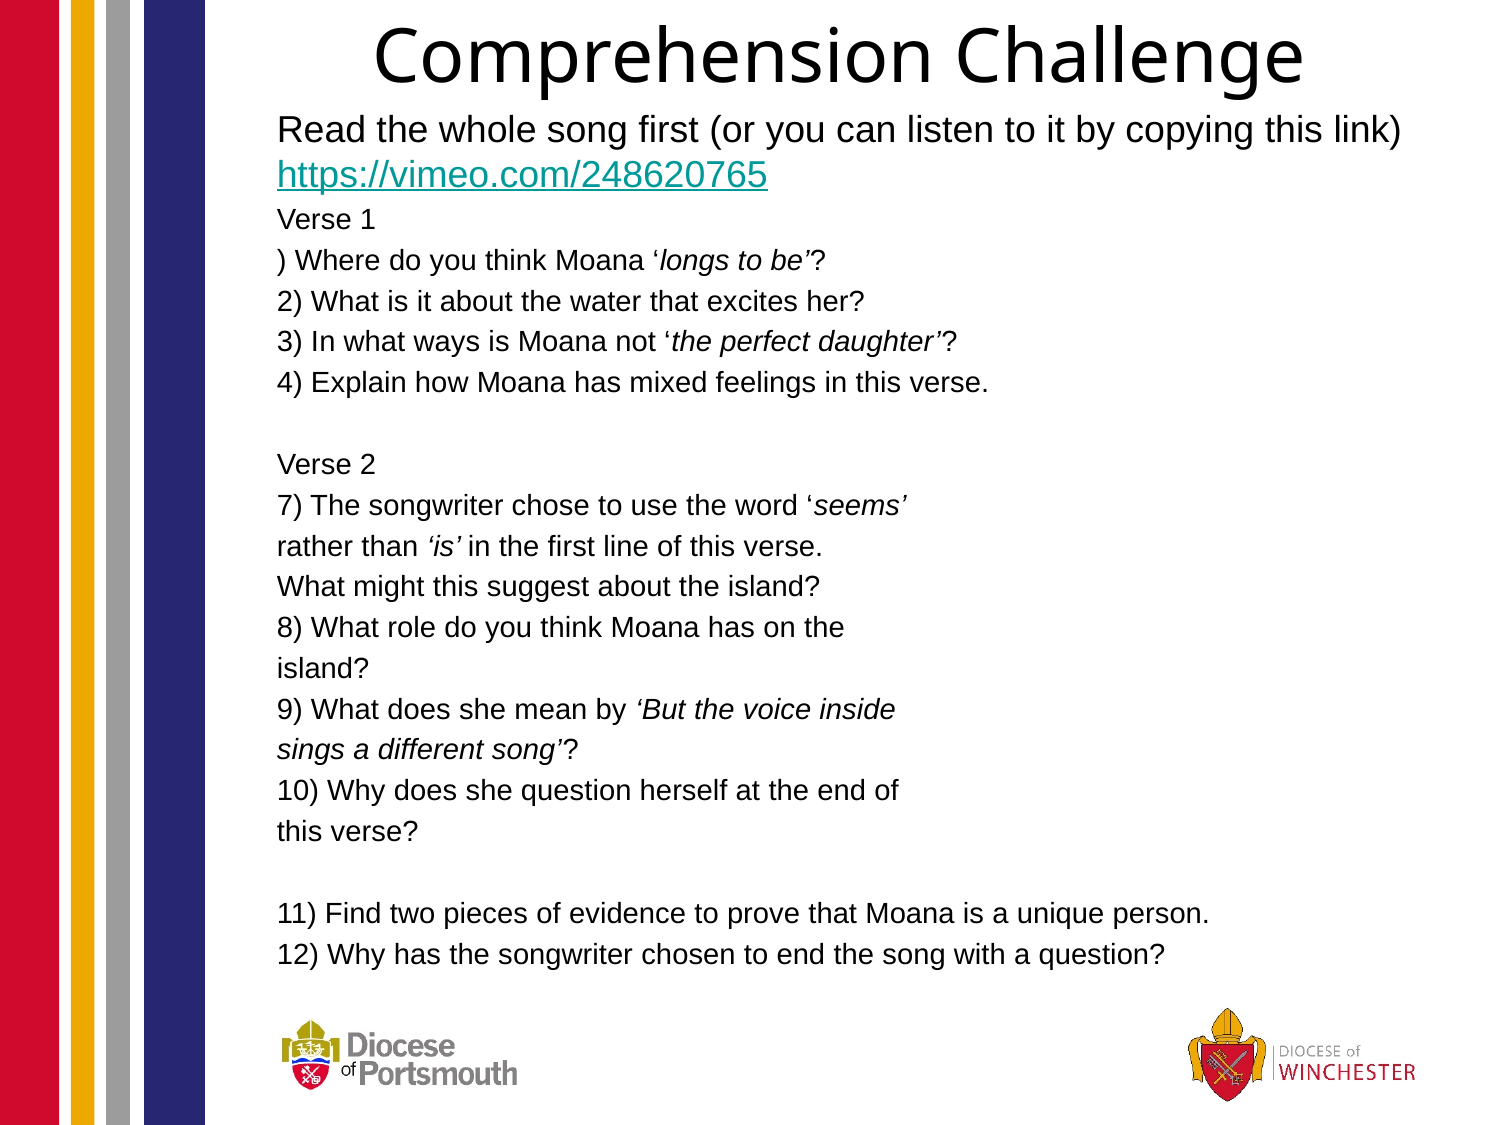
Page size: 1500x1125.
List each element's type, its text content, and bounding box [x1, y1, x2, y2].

picture [1175, 1012, 1424, 1106]
picture [277, 1017, 521, 1092]
list Read the whole song first (or you can listen to it by copying this link) https://vimeo.com/248620765 Verse 1 ) Where do you think Moana ‘longs to be’? 2) What is it about the water that excites her? 3) In what ways is Moana not ‘the perfect daughter’? 4) Explain how Moana has mixed feelings in this verse. Verse 2 7) The songwriter chose to use the word ‘seems’ rather than ‘is’ in the first line of this verse. What might this suggest about the island? 8) What role do you think Moana has on the island? 9) What does she mean by ‘But the voice inside sings a different song’? 10) Why does she question herself at the end of this verse? 11) Find two pieces of evidence to prove that Moana is a unique person. 12) Why has the songwriter chosen to end the song with a question? [261, 97, 1491, 1012]
title Comprehension Challenge [265, 30, 1414, 97]
